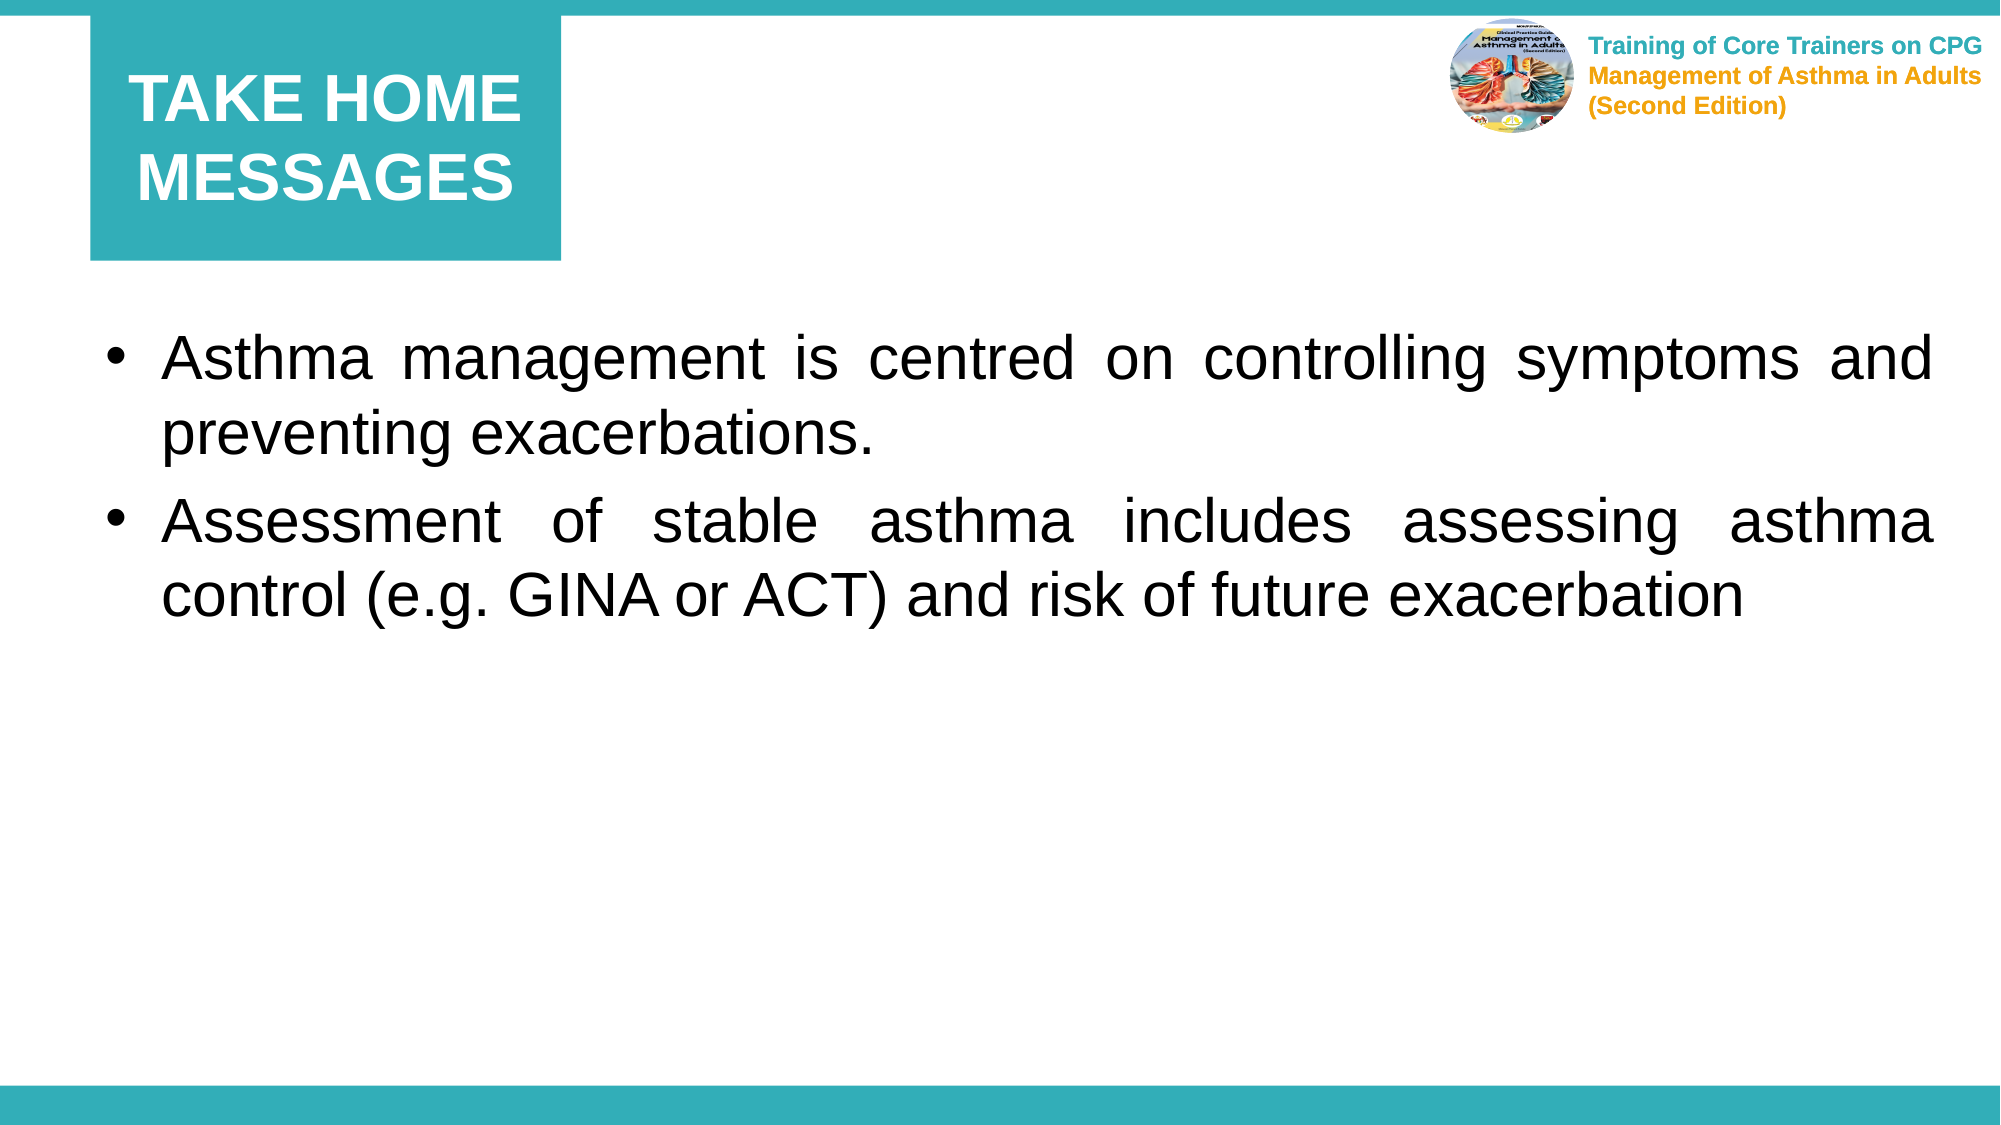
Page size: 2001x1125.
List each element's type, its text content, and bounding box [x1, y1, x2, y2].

text_box [88, 0, 563, 263]
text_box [1449, 18, 2000, 133]
text_box Asthma management is centred on controlling symptoms and preventing exacerbations. Assessment of stable asthma includes assessing asthma control (e.g. GINA or ACT) and risk of future exacerbation [90, 309, 1952, 637]
text_box TAKE HOME MESSAGES [90, 46, 562, 261]
